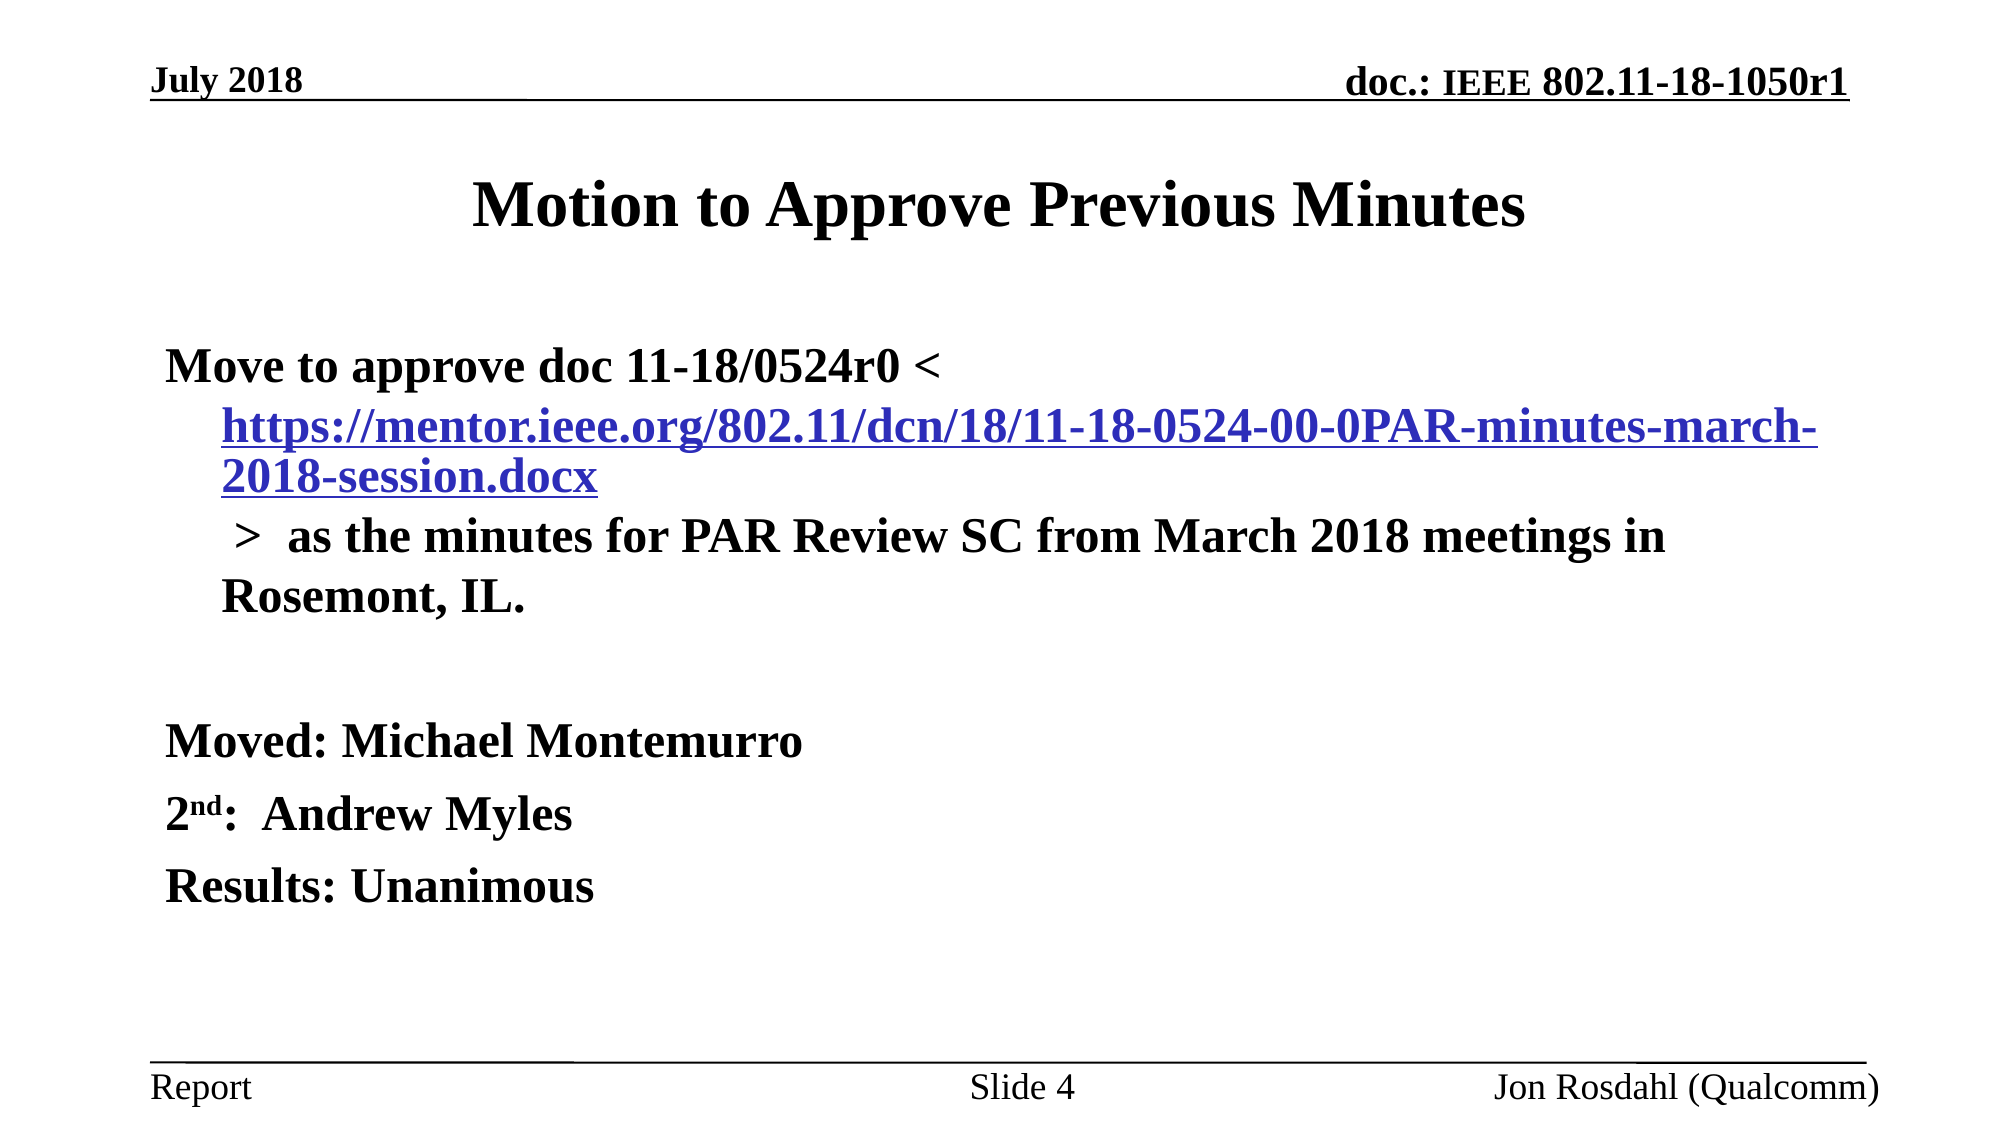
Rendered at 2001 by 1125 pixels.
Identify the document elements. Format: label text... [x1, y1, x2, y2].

slide_number Slide 4 [950, 1061, 1095, 1125]
list Move to approve doc 11-18/0524r0 < https://mentor.ieee.org/802.11/dcn/18/11-18-0524-00-0PAR-minutes-march-2018-session.docx > as the minutes for PAR Review SC from March 2018 meetings in Rosemont, IL. Moved: Michael Montemurro 2nd: Andrew Myles Results: Unanimous [149, 324, 1850, 1000]
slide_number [149, 49, 431, 100]
title Motion to Approve Previous Minutes [149, 112, 1850, 288]
footer Jon Rosdahl (Qualcomm) [1436, 1061, 1881, 1108]
